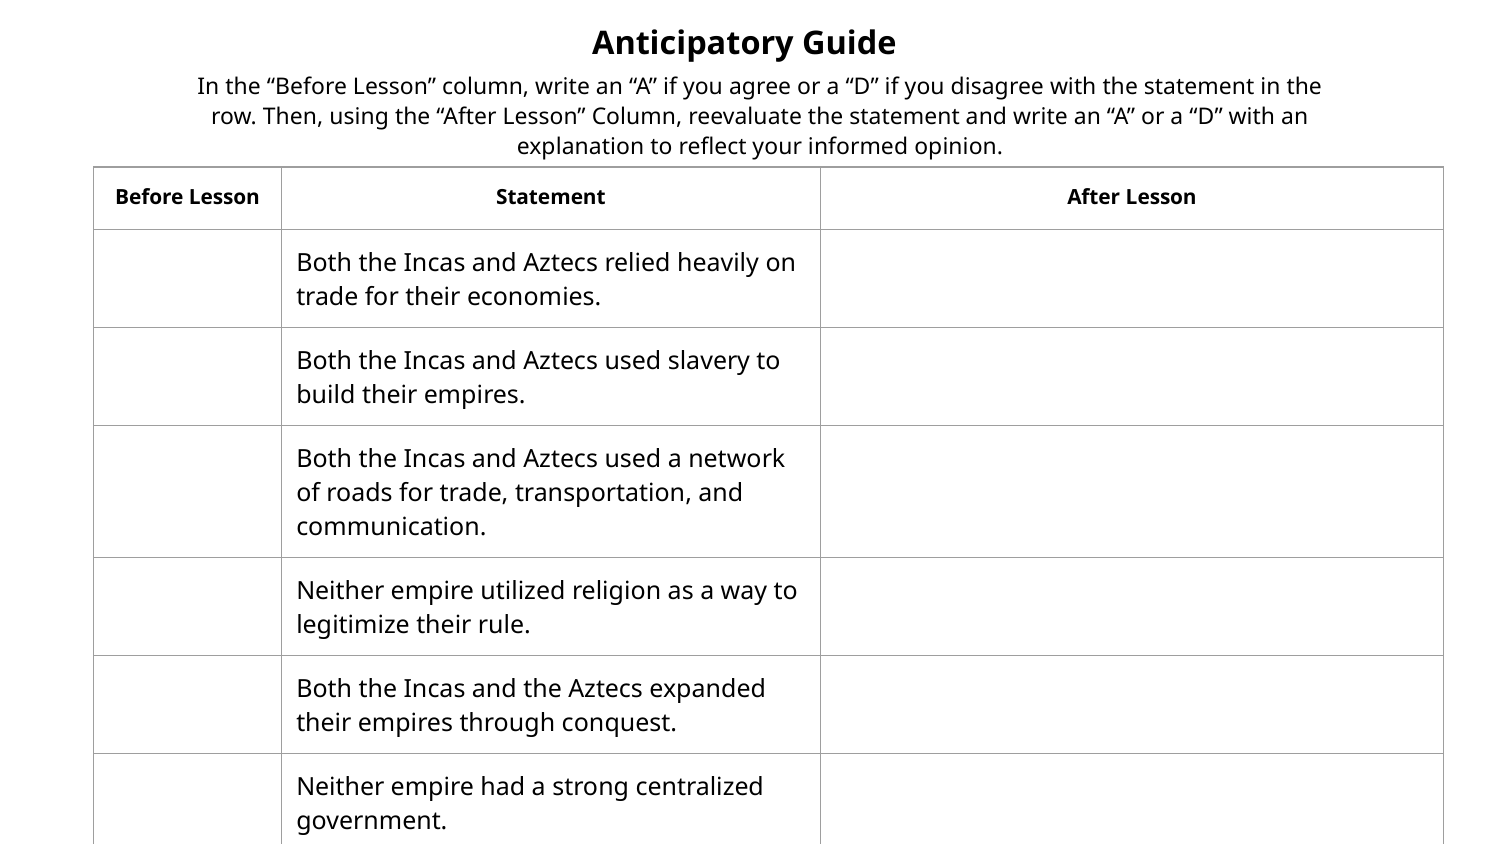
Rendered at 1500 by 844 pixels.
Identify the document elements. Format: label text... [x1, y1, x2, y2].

table_cell [94, 328, 281, 425]
table_cell [821, 754, 1443, 844]
table_cell [821, 230, 1443, 327]
table_header Before Lesson [94, 168, 281, 229]
table_cell [94, 558, 281, 655]
table_cell [94, 656, 281, 753]
table_cell Both the Incas and the Aztecs expanded their empires through conquest. [282, 656, 820, 753]
table_cell [821, 328, 1443, 425]
table_cell [821, 558, 1443, 655]
list Anticipatory Guide [580, 17, 949, 71]
table_cell Neither empire utilized religion as a way to legitimize their rule. [282, 558, 820, 655]
table_cell [94, 230, 281, 327]
table_cell [94, 754, 281, 844]
table_cell [821, 656, 1443, 753]
table_header Statement [282, 168, 820, 229]
table_cell Neither empire had a strong centralized government. [282, 754, 820, 844]
text_box In the “Before Lesson” column, write an “A” if you agree or a “D” if you disagree with the statement in the row. Then, using the “After Lesson” Column, reevaluate the statement and write an “A” or a “D” with an explanation to reflect your informed opinion. [172, 71, 1349, 157]
table_cell Both the Incas and Aztecs used slavery to build their empires. [282, 328, 820, 425]
table_cell Both the Incas and Aztecs used a network of roads for trade, transportation, and communication. [282, 426, 820, 557]
table_header After Lesson [821, 168, 1443, 229]
table_cell [94, 426, 281, 557]
table_cell [821, 426, 1443, 557]
table_cell Both the Incas and Aztecs relied heavily on trade for their economies. [282, 230, 820, 327]
